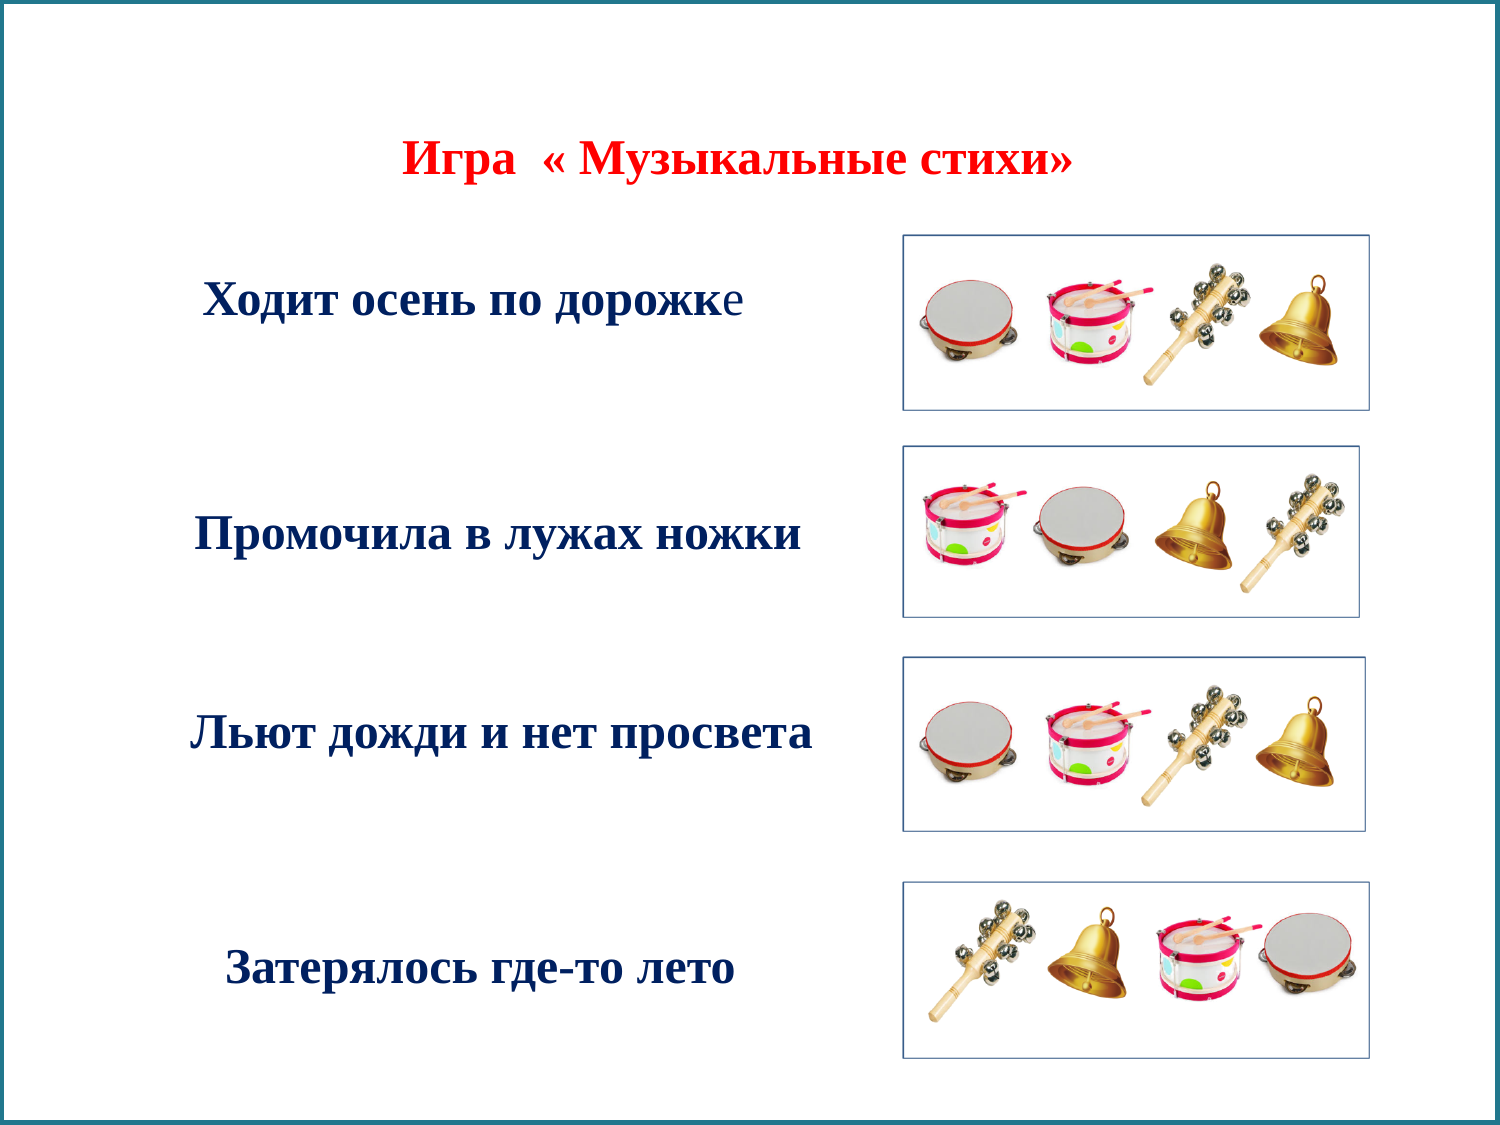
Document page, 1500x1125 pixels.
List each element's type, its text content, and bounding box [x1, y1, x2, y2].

picture [902, 655, 1366, 832]
text_box Льют дожди и нет просвета [175, 691, 856, 767]
text_box Игра « Музыкальные стихи» [128, 117, 1348, 192]
picture [902, 878, 1371, 1059]
text_box Затерялось где-то лето [199, 925, 762, 1001]
picture [902, 445, 1360, 619]
text_box Ходит осень по дорожке [187, 257, 797, 333]
text_box Промочила в лужах ножки [128, 492, 868, 567]
picture [902, 234, 1370, 411]
text_box [0, 0, 1500, 1125]
